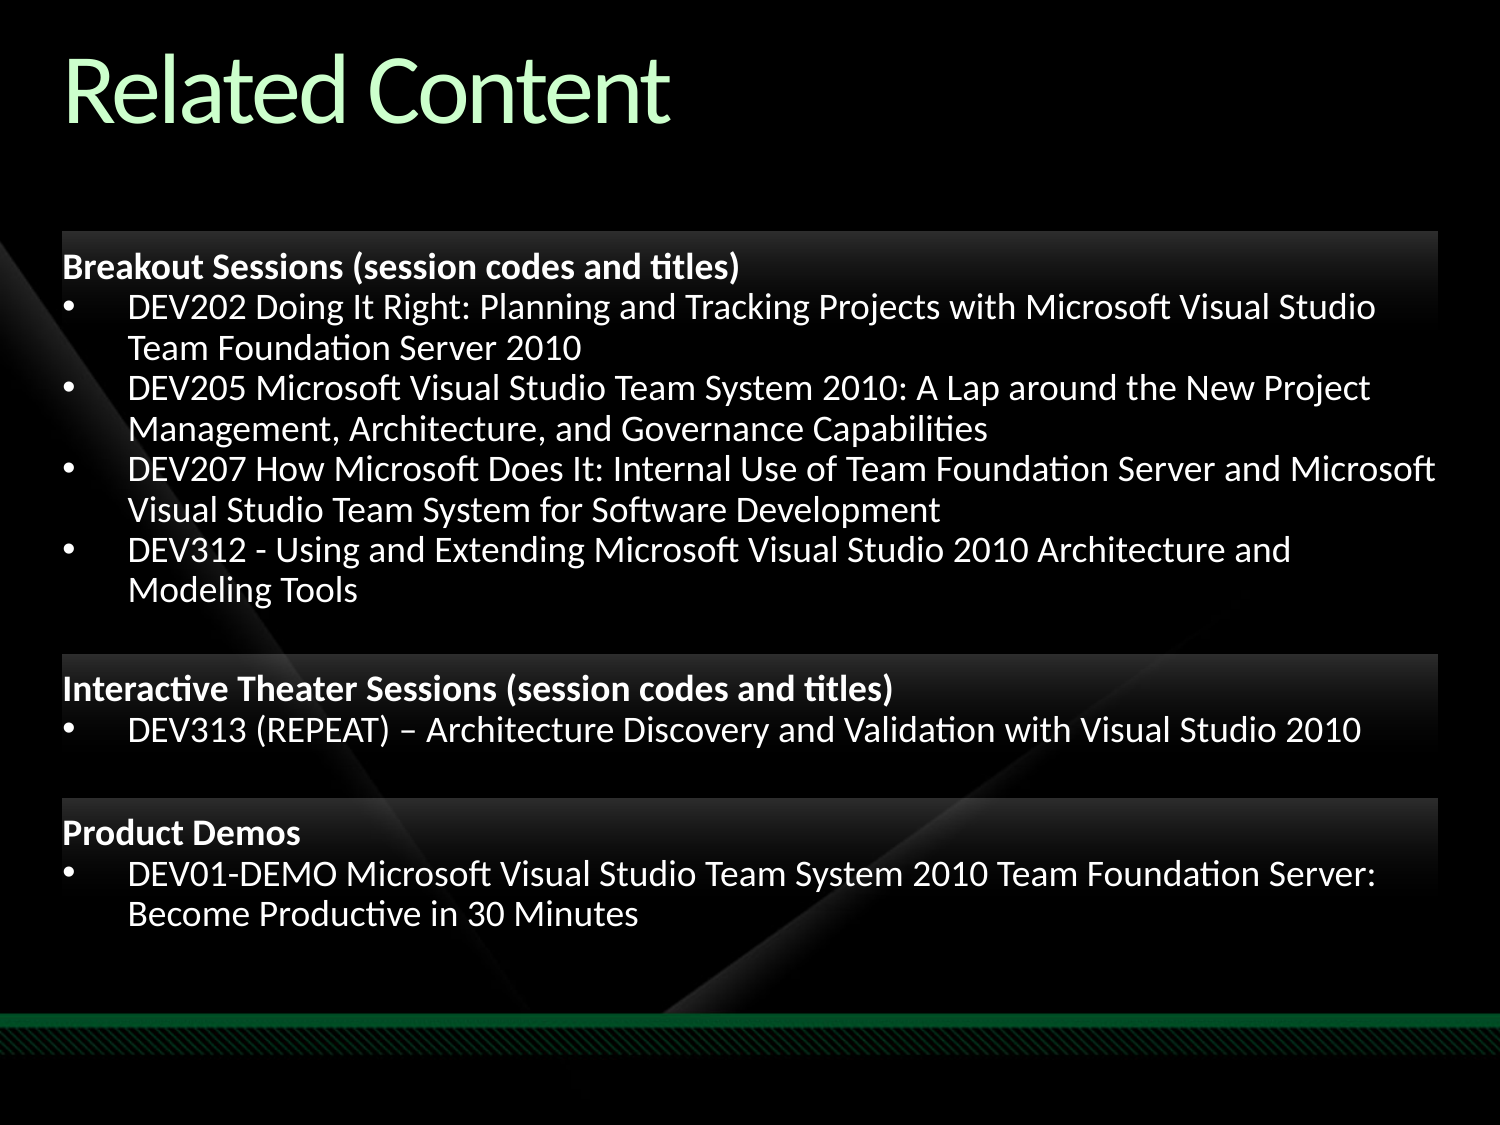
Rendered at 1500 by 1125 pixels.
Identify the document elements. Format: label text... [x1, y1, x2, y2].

list Breakout Sessions (session codes and titles) DEV202 Doing It Right: Planning and Tracking Projects with Microsoft Visual Studio Team Foundation Server 2010 DEV205 Microsoft Visual Studio Team System 2010: A Lap around the New Project Management, Architecture, and Governance Capabilities DEV207 How Microsoft Does It: Internal Use of Team Foundation Server and Microsoft Visual Studio Team System for Software Development DEV312 - Using and Extending Microsoft Visual Studio 2010 Architecture and Modeling Tools [62, 231, 1439, 345]
list Product Demos DEV01-DEMO Microsoft Visual Studio Team System 2010 Team Foundation Server: Become Productive in 30 Minutes [62, 797, 1439, 911]
list Interactive Theater Sessions (session codes and titles) DEV313 (REPEAT) – Architecture Discovery and Validation with Visual Studio 2010 [62, 653, 1439, 767]
title Related Content [62, 37, 1437, 147]
picture [0, 0, 1500, 1125]
